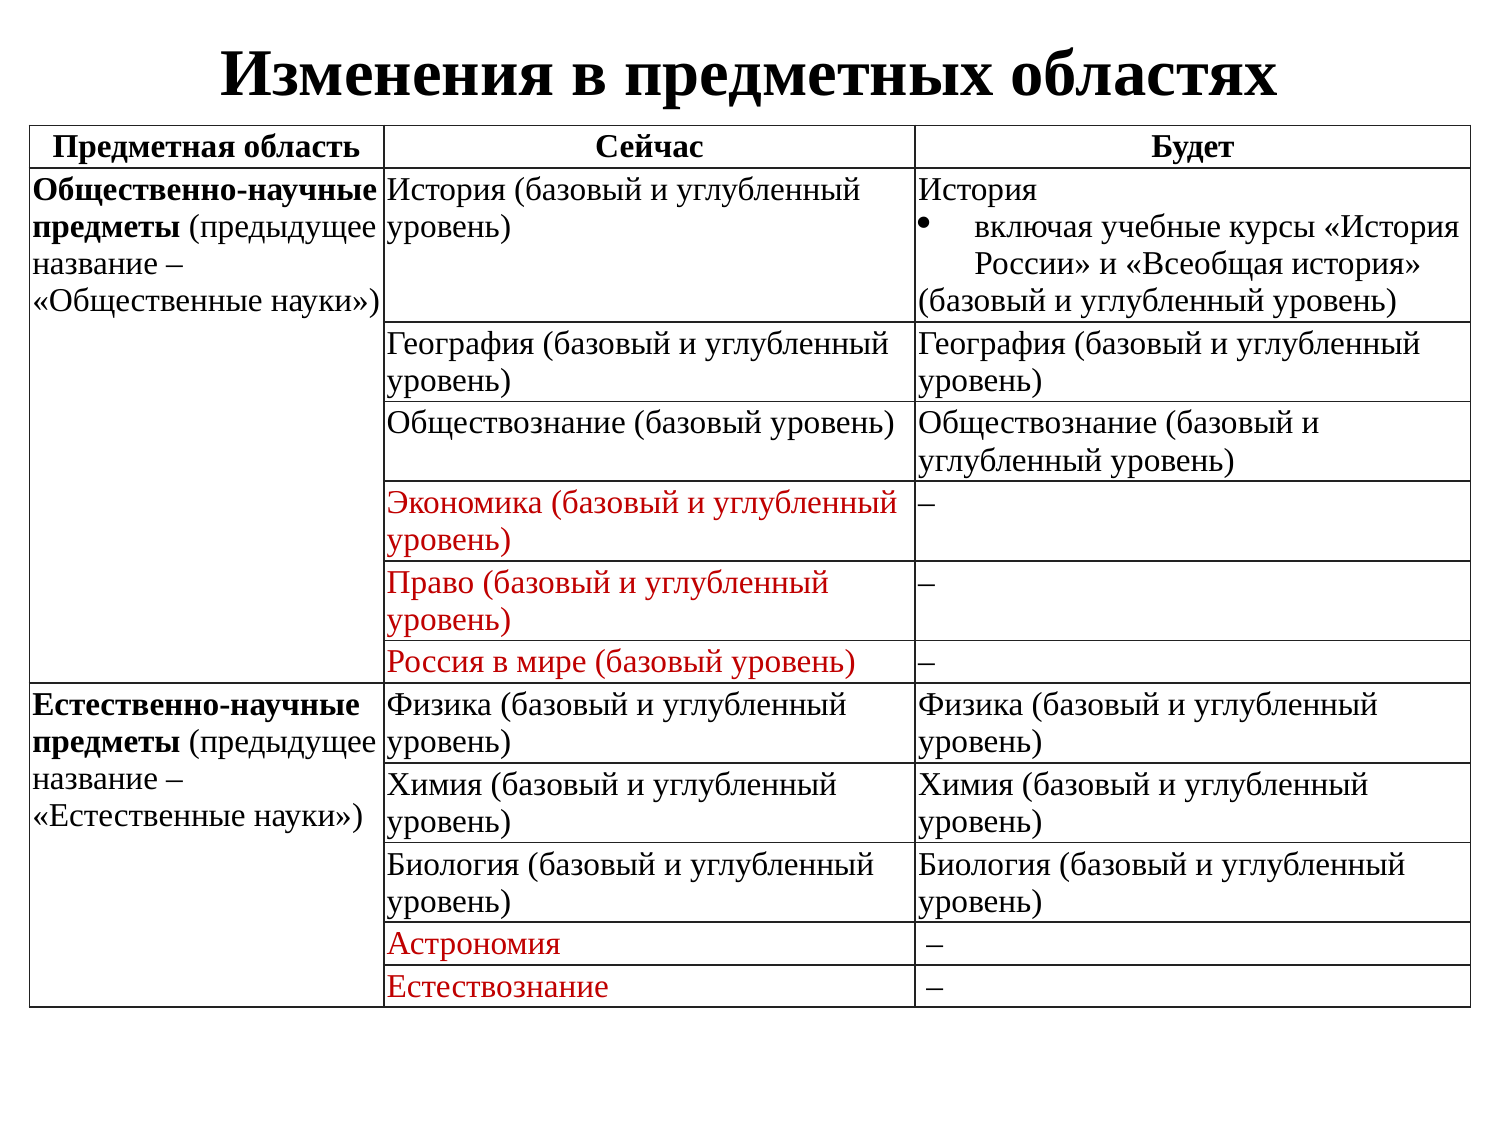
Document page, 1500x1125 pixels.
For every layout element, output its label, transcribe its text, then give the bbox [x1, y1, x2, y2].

table_cell Физика (базовый и углубленный уровень) [385, 684, 914, 762]
table_cell – [916, 482, 1470, 560]
table_cell Обществознание (базовый и углубленный уровень) [916, 402, 1470, 480]
table_cell Экономика (базовый и углубленный уровень) [385, 482, 914, 560]
table_header Будет [916, 126, 1470, 167]
table_cell Химия (базовый и углубленный уровень) [385, 764, 914, 842]
table_cell – [916, 923, 1470, 964]
table_cell – [916, 562, 1470, 640]
table_cell Химия (базовый и углубленный уровень) [916, 764, 1470, 842]
table_cell Обществознание (базовый уровень) [385, 402, 914, 480]
table_cell История включая учебные курсы «История России» и «Всеобщая история» (базовый и углубленный уровень) [916, 169, 1470, 321]
table_cell Биология (базовый и углубленный уровень) [385, 843, 914, 921]
table_header Предметная область [30, 126, 383, 167]
table_cell – [916, 966, 1470, 1006]
table_cell География (базовый и углубленный уровень) [385, 323, 914, 401]
table_cell Право (базовый и углубленный уровень) [385, 562, 914, 640]
table_cell Физика (базовый и углубленный уровень) [916, 684, 1470, 762]
table_cell Естественно-научные предметы (предыдущее название – «Естественные науки») [30, 684, 383, 1006]
table_cell Естествознание [385, 966, 914, 1006]
table_cell Россия в мире (базовый уровень) [385, 641, 914, 682]
table_cell – [916, 641, 1470, 682]
table_header Сейчас [385, 126, 914, 167]
table_cell География (базовый и углубленный уровень) [916, 323, 1470, 401]
title Изменения в предметных областях [0, 0, 1500, 138]
table_cell Общественно-научные предметы (предыдущее название – «Общественные науки») [30, 169, 383, 682]
table_cell Биология (базовый и углубленный уровень) [916, 843, 1470, 921]
table_cell История (базовый и углубленный уровень) [385, 169, 914, 321]
table_cell Астрономия [385, 923, 914, 964]
